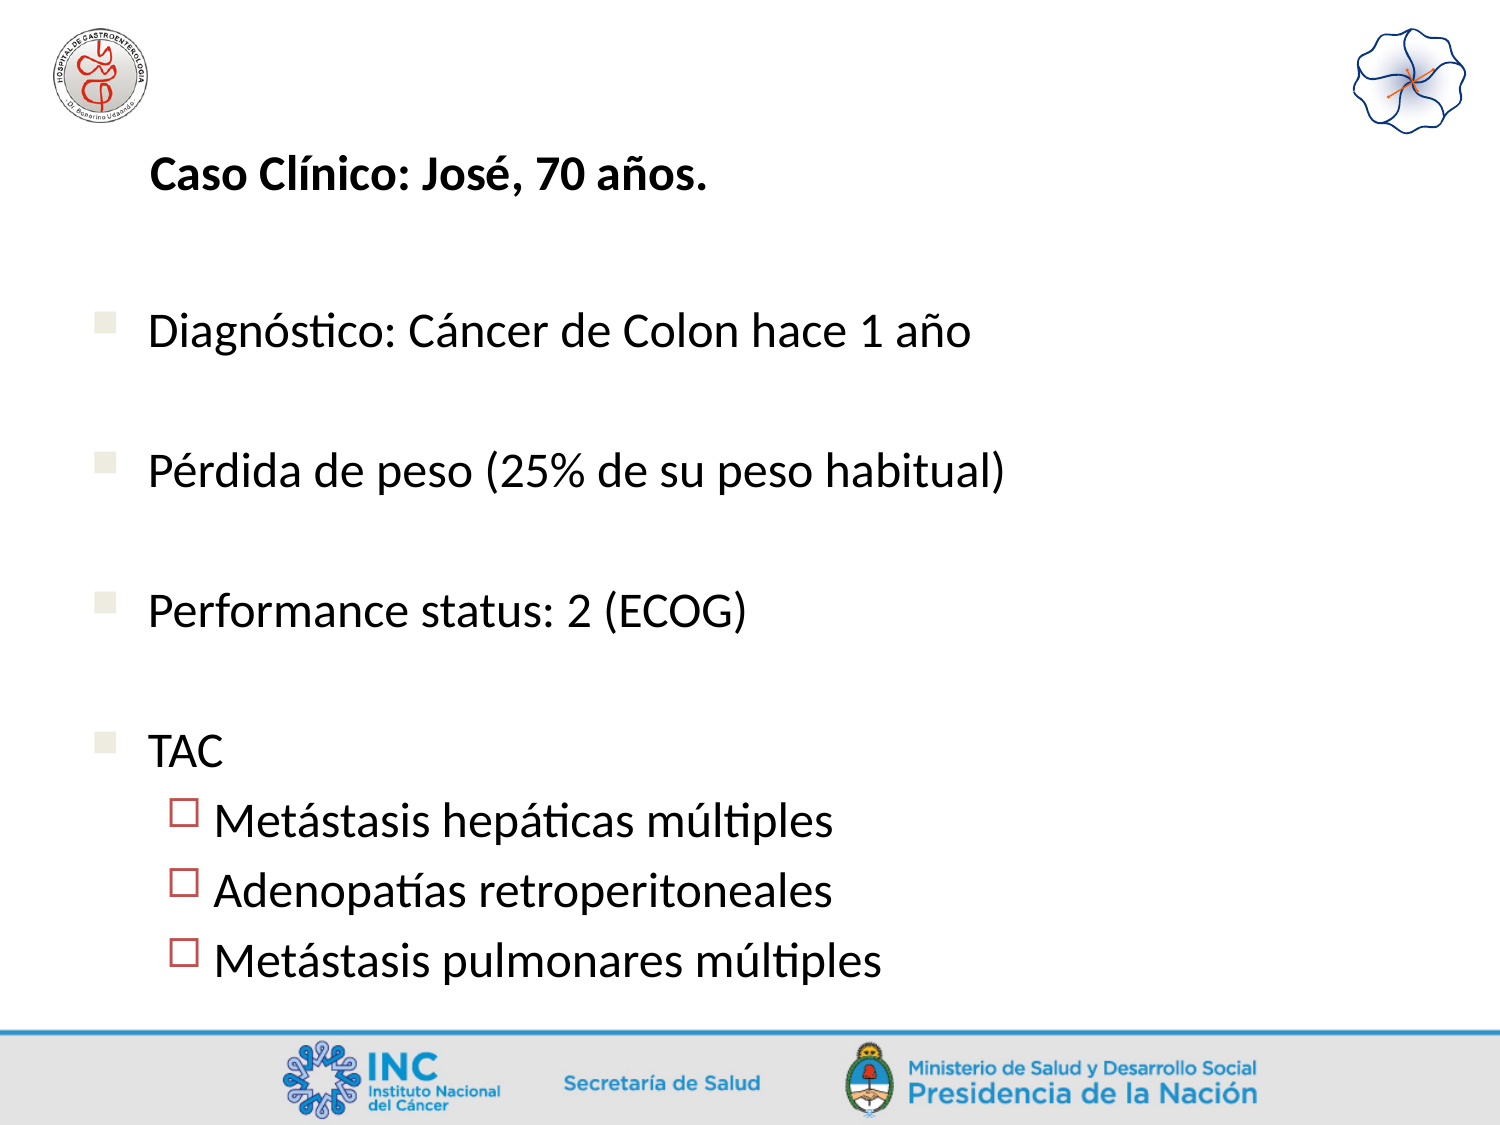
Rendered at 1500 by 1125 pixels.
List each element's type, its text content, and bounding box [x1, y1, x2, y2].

picture [0, 1027, 1500, 1125]
picture [52, 28, 148, 124]
text_box Caso Clínico: José, 70 años. [135, 132, 1057, 208]
picture [1352, 28, 1467, 135]
text_box Diagnóstico: Cáncer de Colon hace 1 año Pérdida de peso (25% de su peso habitual) Performance status: 2 (ECOG) TAC Metástasis hepáticas múltiples Adenopatías retroperitoneales Metástasis pulmonares múltiples [76, 290, 1427, 1026]
